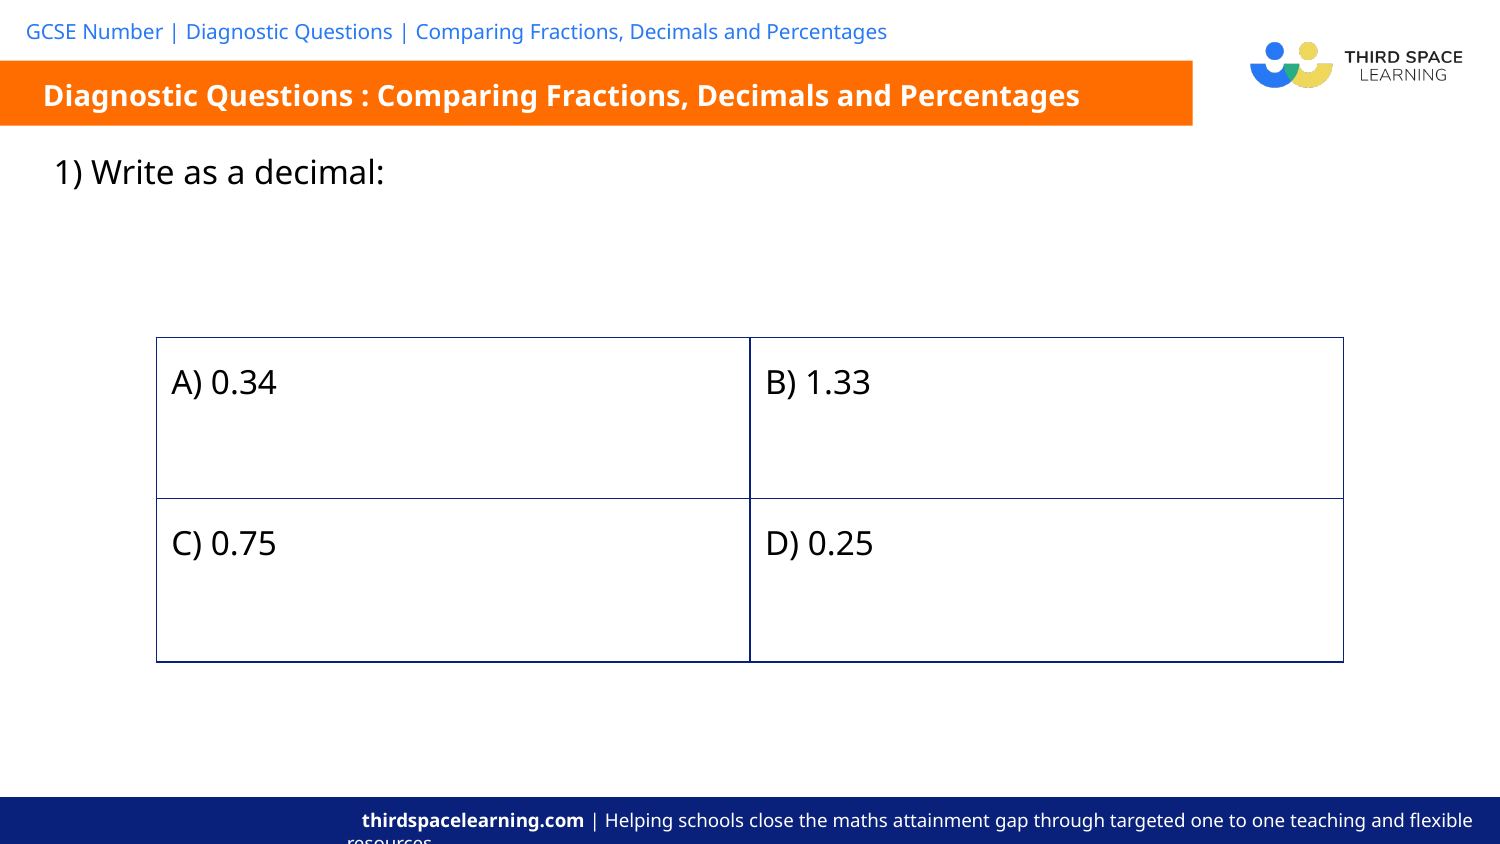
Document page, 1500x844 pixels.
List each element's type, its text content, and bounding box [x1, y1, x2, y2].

table_header A) 0.34 [157, 338, 749, 498]
table_cell C) 0.75 [157, 499, 749, 661]
text_box Diagnostic Questions : Comparing Fractions, Decimals and Percentages [27, 61, 1181, 127]
table_cell D) 0.25 [751, 499, 1343, 661]
table_header B) 1.33 [751, 338, 1343, 498]
picture [1250, 33, 1465, 99]
